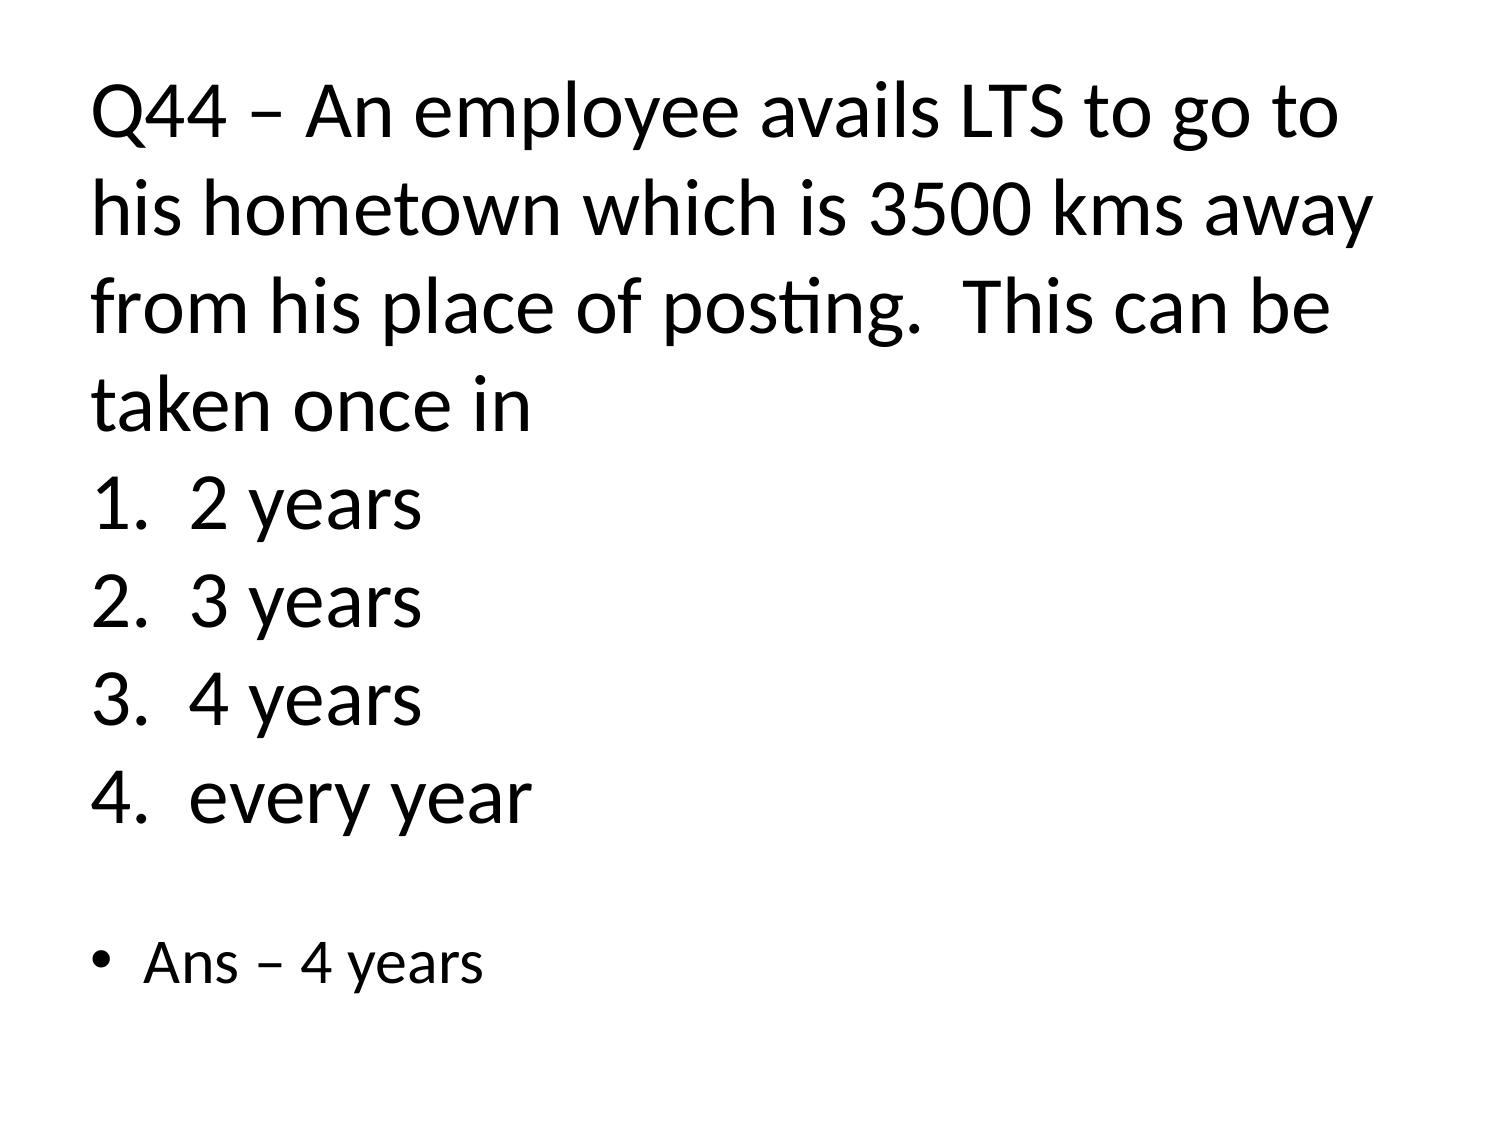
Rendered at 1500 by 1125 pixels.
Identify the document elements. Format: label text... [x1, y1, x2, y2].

title Q44 – An employee avails LTS to go to his hometown which is 3500 kms away from his place of posting. This can be taken once in 1. 2 years 2. 3 years 3. 4 years 4. every year [75, 45, 1425, 850]
list Ans – 4 years [75, 912, 1425, 1005]
